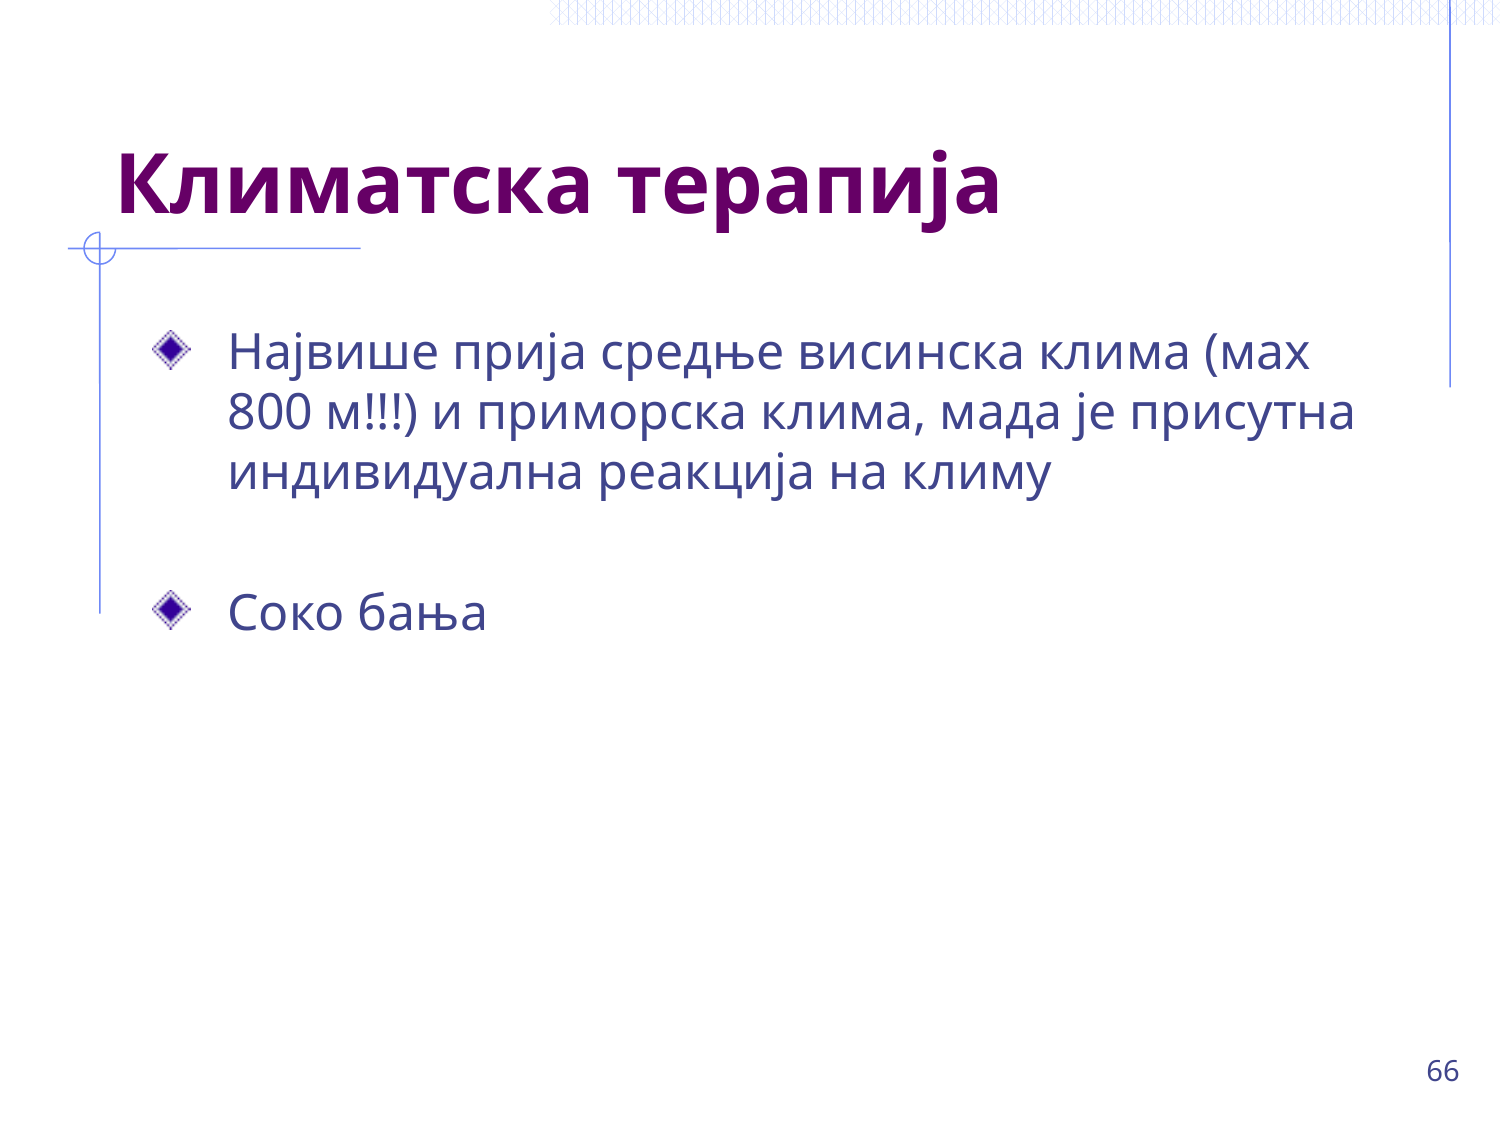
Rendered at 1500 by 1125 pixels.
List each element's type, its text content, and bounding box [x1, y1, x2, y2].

slide_number 66 [1162, 1025, 1475, 1100]
list Највише прија средње висинска клима (маx 800 м!!!) и приморска клима, мада је присутна индивидуална реакција на климу Соко бања [137, 312, 1413, 988]
picture [152, 330, 191, 370]
picture [152, 590, 191, 630]
title Климатска терапија [99, 49, 1376, 238]
